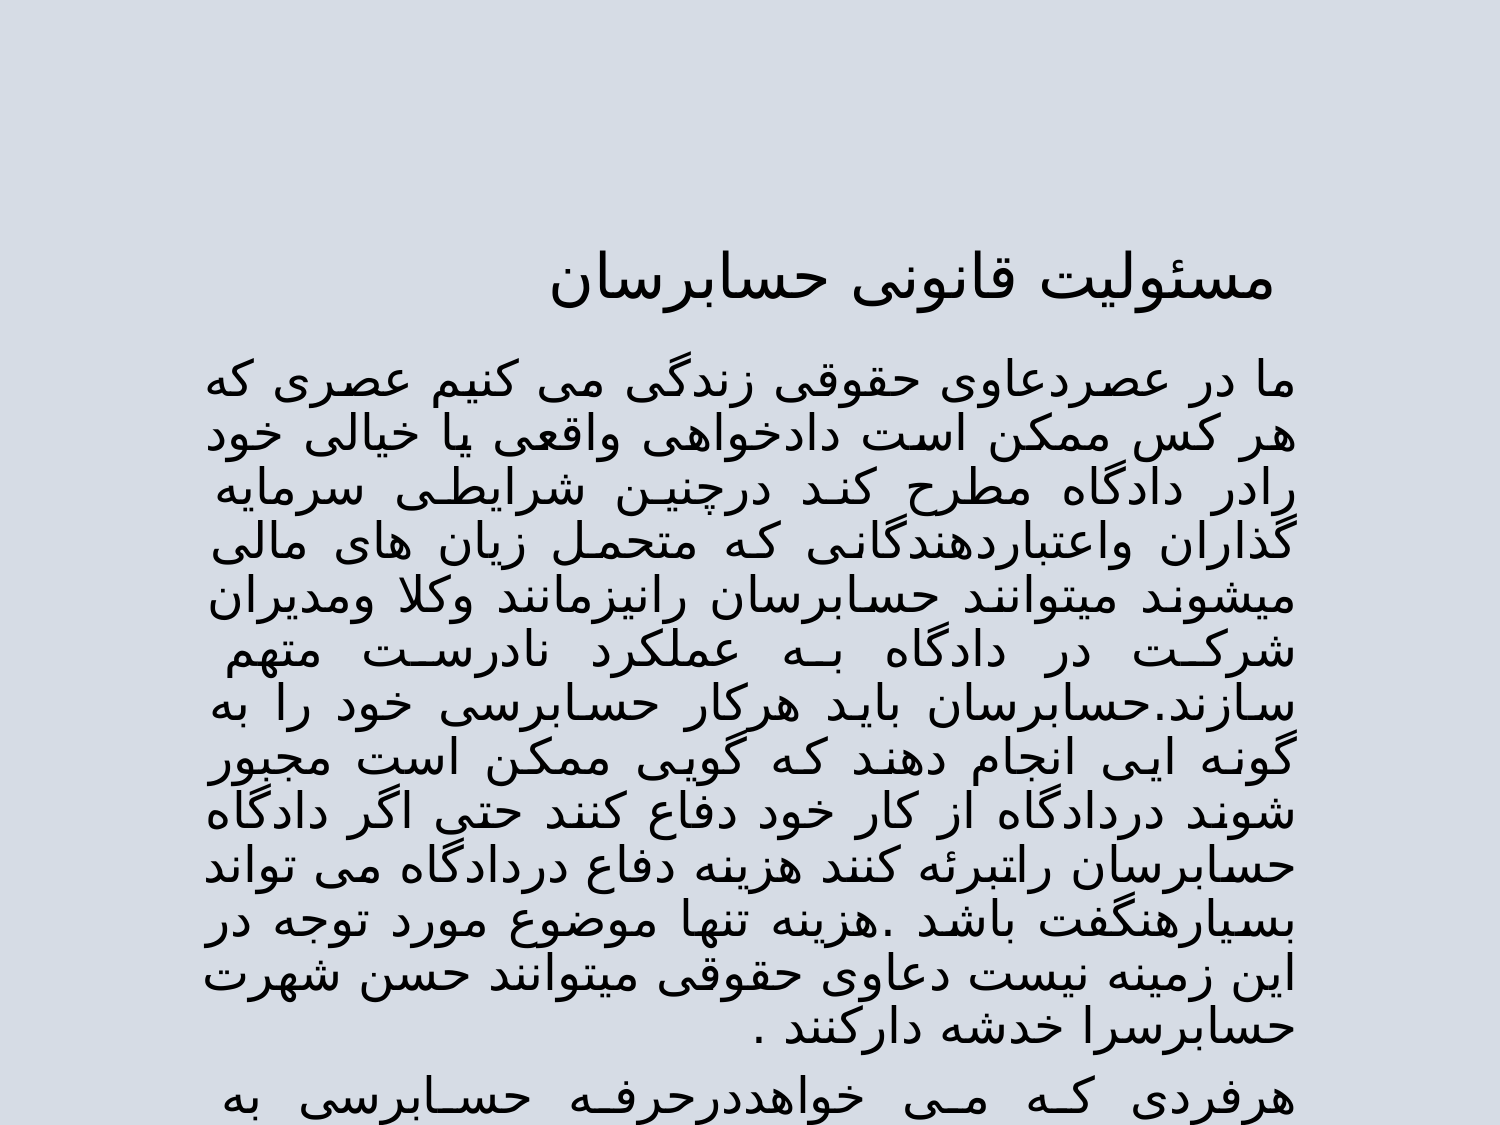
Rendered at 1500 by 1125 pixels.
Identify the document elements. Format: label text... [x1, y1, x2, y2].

title مسئولیت قانونی حسابرسان [187, 234, 1313, 320]
subtitle ما در عصردعاوی حقوقی زندگی می کنیم عصری که هر کس ممکن است دادخواهی واقعی یا خیالی خود رادر دادگاه مطرح کند درچنین شرایطی سرمایه گذاران واعتباردهندگانی که متحمل زیان های مالی میشوند میتوانند حسابرسان رانیزمانند وکلا ومدیران شرکت در دادگاه به عملکرد نادرست متهم سازند.حسابرسان باید هرکار حسابرسی خود را به گونه ایی انجام دهند که گویی ممکن است مجبور شوند دردادگاه از کار خود دفاع کنند حتی اگر دادگاه حسابرسان راتبرئه کنند هزینه دفاع دردادگاه می تواند بسیارهنگفت باشد .هزینه تنها موضوع مورد توجه در این زمینه نیست دعاوی حقوقی میتوانند حسن شهرت حسابرسرا خدشه دارکنند . هرفردی که می خواهددرحرفه حسابرسی به کارمشغول شود باید از مسئولیت های قانونی که به طور ذاتی در این حرفه وجود دارد اگاه باشد [187, 345, 1313, 701]
